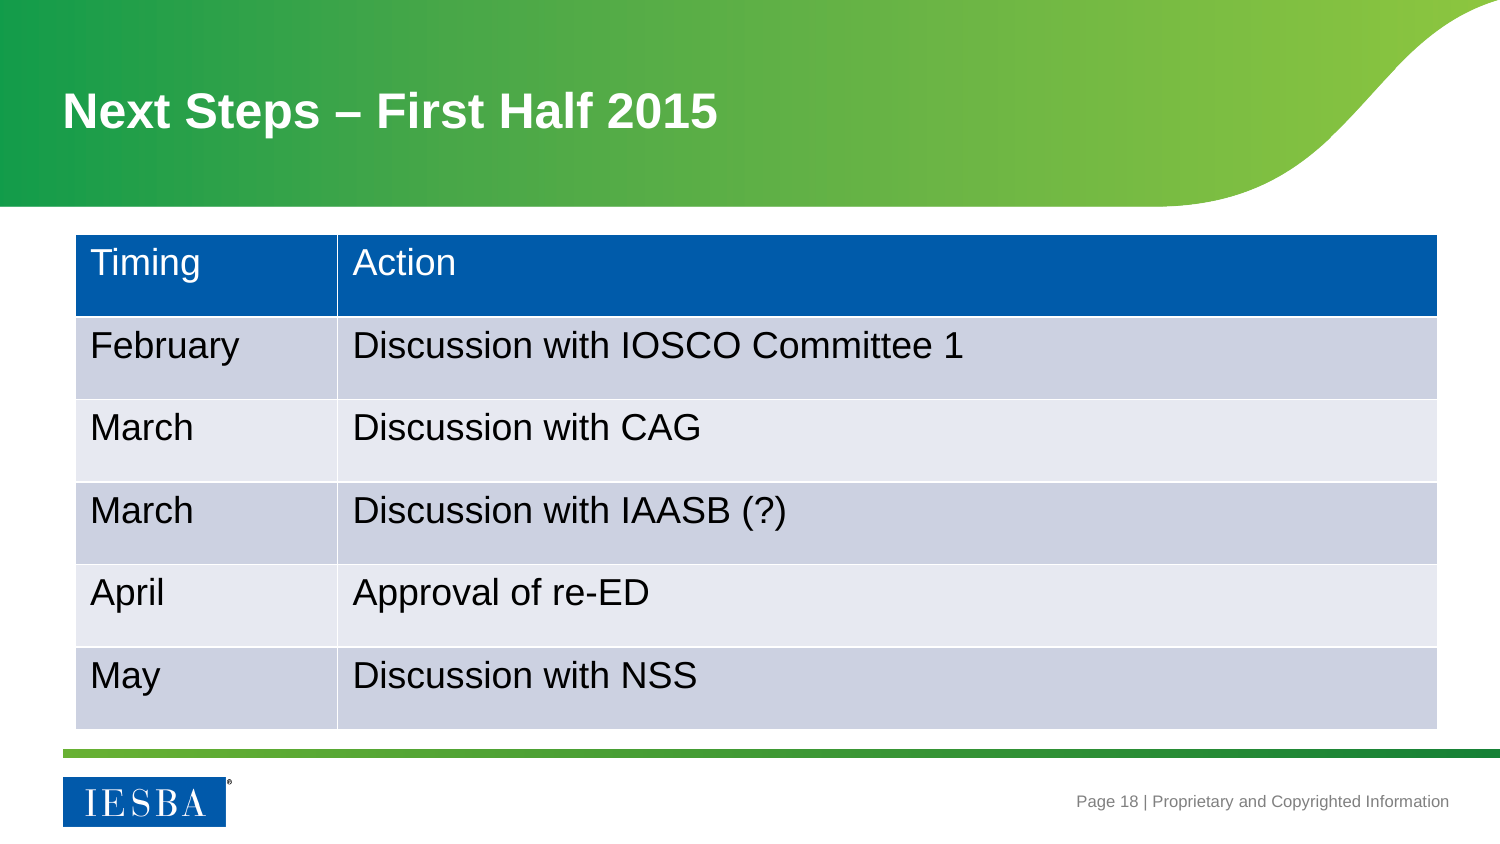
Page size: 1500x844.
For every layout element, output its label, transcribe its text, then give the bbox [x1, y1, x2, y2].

title Next Steps – First Half 2015 [62, 75, 1300, 142]
table_cell March [76, 483, 337, 564]
table_cell April [76, 565, 337, 646]
table_cell Discussion with NSS [338, 648, 1437, 729]
picture [63, 777, 232, 827]
table_header Timing [76, 235, 337, 316]
table_cell May [76, 648, 337, 729]
table_cell Discussion with IOSCO Committee 1 [338, 318, 1437, 399]
table_cell February [76, 318, 337, 399]
table_cell Approval of re-ED [338, 565, 1437, 646]
table_cell March [76, 400, 337, 481]
table_header Action [338, 235, 1437, 316]
picture [0, 0, 1500, 207]
table_cell Discussion with CAG [338, 400, 1437, 481]
table_cell Discussion with IAASB (?) [338, 483, 1437, 564]
